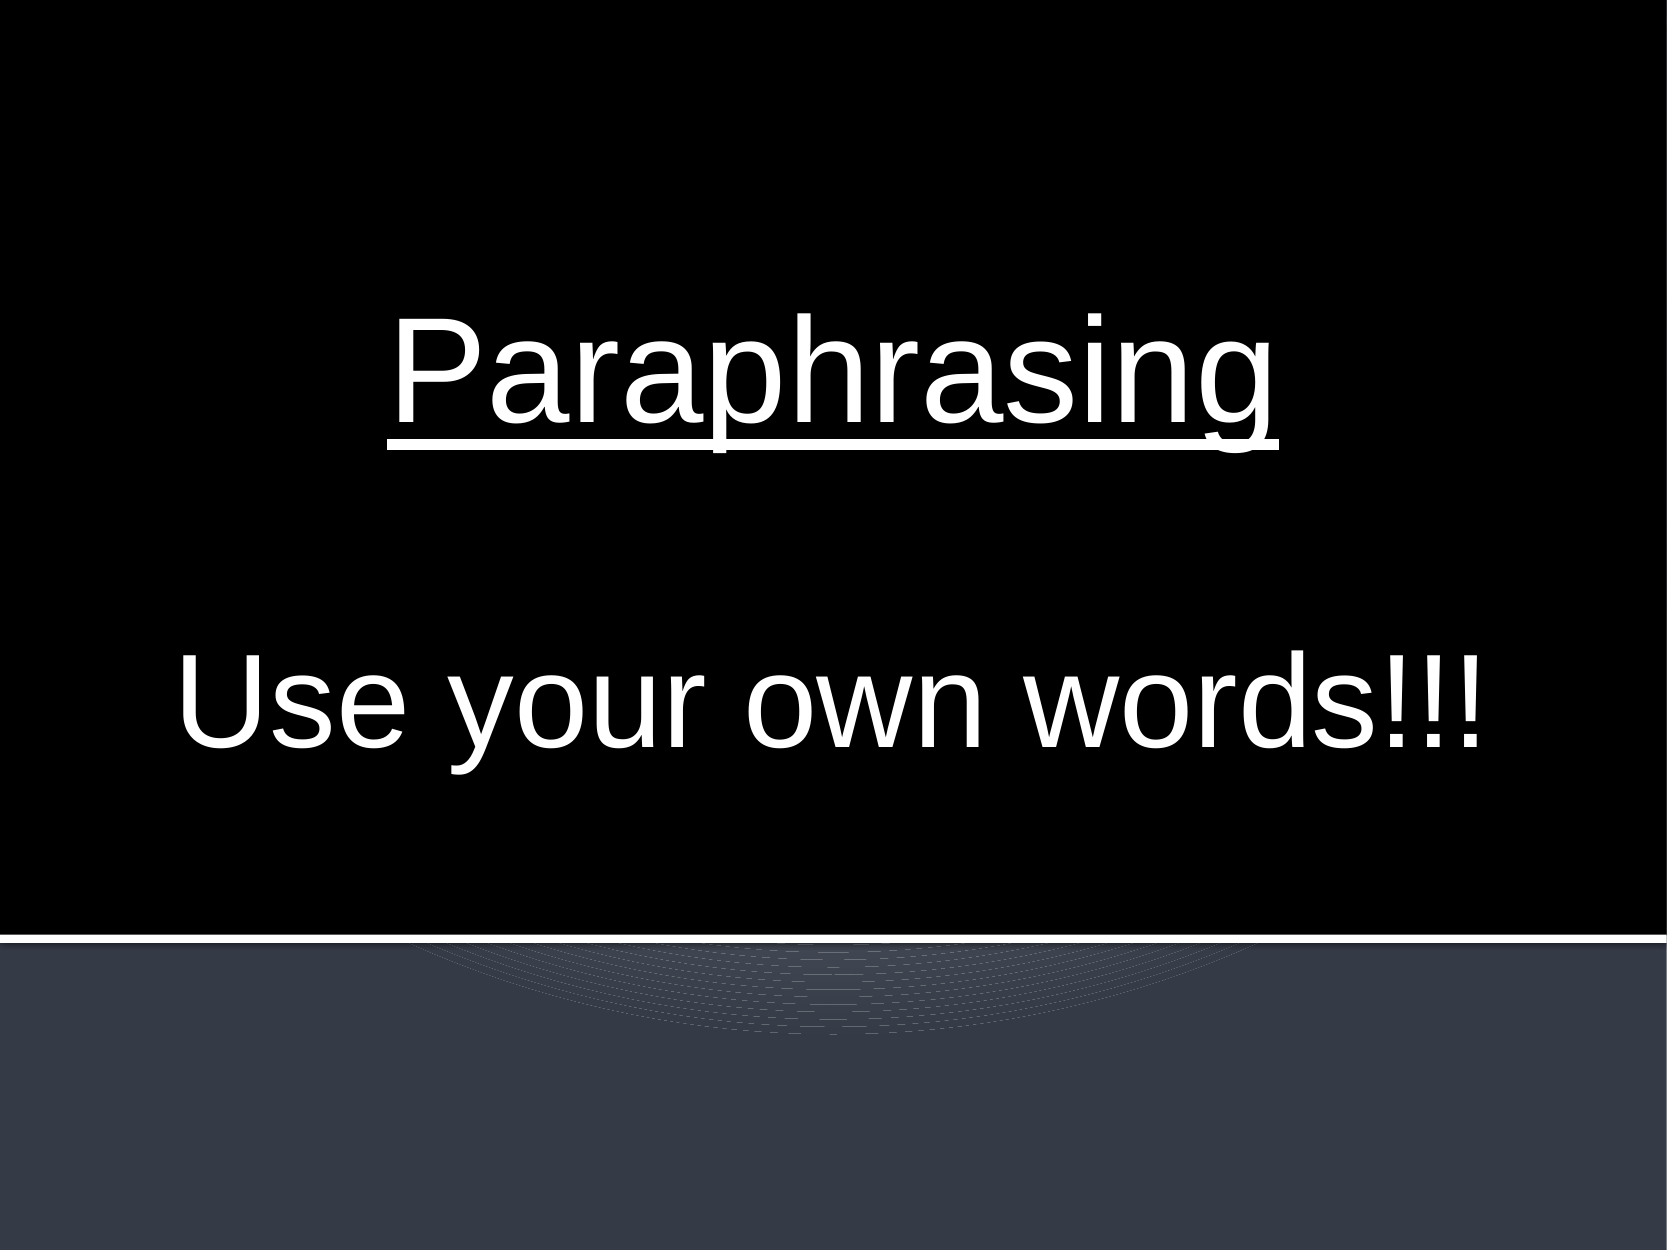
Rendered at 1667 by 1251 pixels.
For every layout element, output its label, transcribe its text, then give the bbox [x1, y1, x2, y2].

text_box Use your own words!!! [171, 611, 1495, 774]
text_box Paraphrasing [384, 270, 1282, 453]
